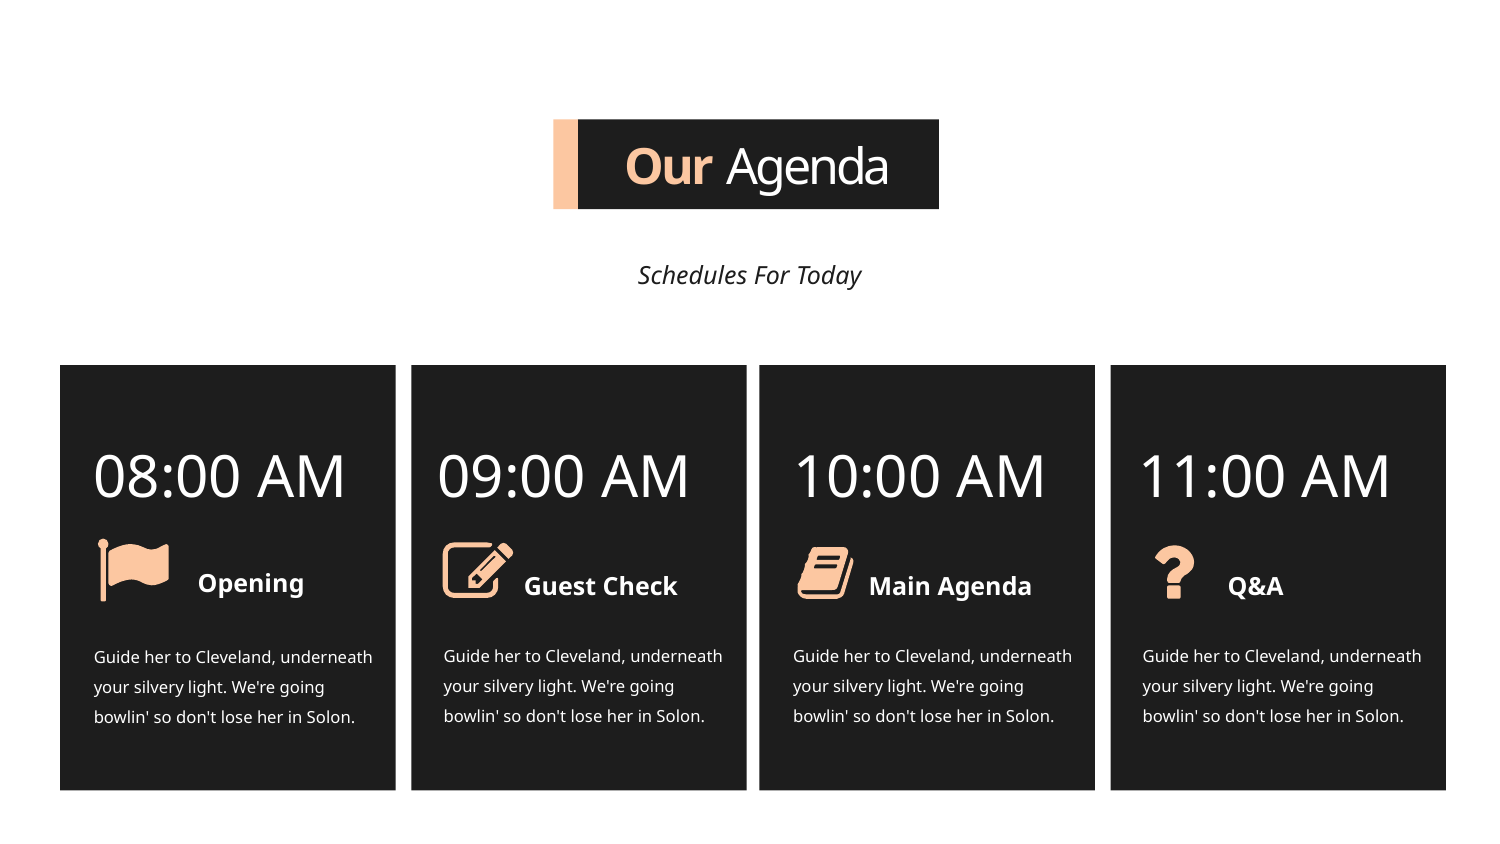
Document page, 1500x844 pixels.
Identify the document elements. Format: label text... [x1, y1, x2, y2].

text_box [409, 605, 749, 792]
text_box Guide her to Cleveland, underneath your silvery light. We're going bowlin' so don't lose her in Solon. [1128, 628, 1445, 733]
text_box [1108, 363, 1448, 792]
text_box Guide her to Cleveland, underneath your silvery light. We're going bowlin' so don't lose her in Solon. [79, 629, 396, 735]
title Our Agenda [580, 119, 939, 210]
text_box Guide her to Cleveland, underneath your silvery light. We're going bowlin' so don't lose her in Solon. [428, 628, 746, 733]
text_box 10:00 AM [778, 431, 1072, 517]
text_box Guest Check [509, 548, 760, 609]
text_box Main Agenda [853, 548, 1072, 609]
text_box 08:00 AM [79, 431, 382, 517]
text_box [1154, 545, 1195, 600]
text_box [757, 363, 1097, 792]
text_box Q&A [1212, 548, 1402, 609]
text_box Guide her to Cleveland, underneath your silvery light. We're going bowlin' so don't lose her in Solon. [778, 628, 1095, 733]
text_box [797, 547, 854, 599]
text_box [442, 542, 514, 599]
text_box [97, 538, 169, 602]
text_box [409, 363, 749, 548]
text_box 09:00 AM [423, 431, 760, 517]
text_box 11:00 AM [1123, 431, 1421, 517]
text_box [551, 117, 580, 211]
subtitle Schedules For Today [452, 251, 1048, 309]
text_box [58, 363, 398, 792]
text_box Opening [183, 545, 442, 605]
